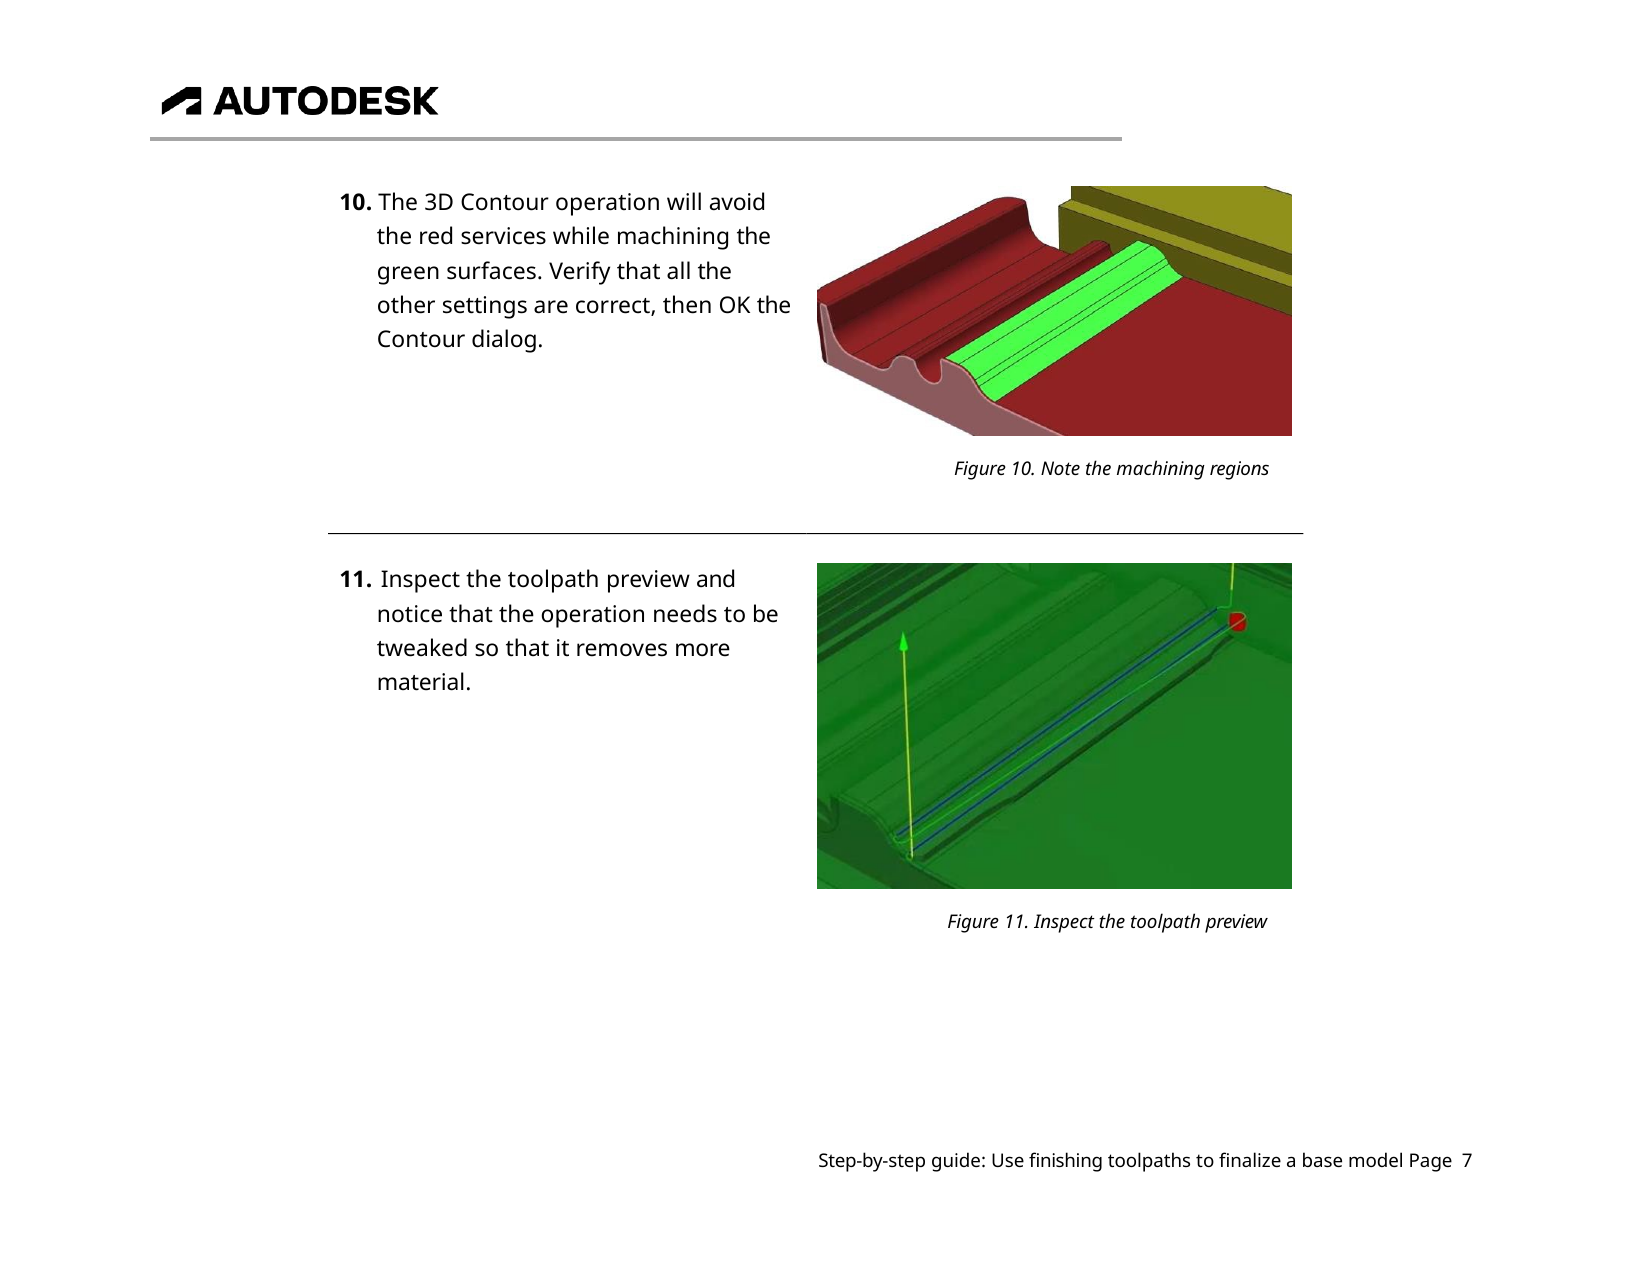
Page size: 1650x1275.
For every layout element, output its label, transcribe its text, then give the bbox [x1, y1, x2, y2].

picture [817, 563, 1293, 889]
picture [817, 186, 1293, 436]
text_box Figure 10. Note the machining regions [952, 454, 1294, 480]
text_box Figure 11. Inspect the toolpath preview [945, 907, 1295, 932]
text_box 11. Inspect the toolpath preview and notice that the operation needs to be tweaked so that it removes more material. [337, 556, 782, 696]
text_box 10. The 3D Contour operation will avoid the red services while machining the green surfaces. Verify that all the other settings are correct, then OK the Contour dialog. [337, 178, 795, 353]
picture [161, 86, 439, 115]
slide_number Step-by-step guide: Use finishing toolpaths to finalize a base model Page 20 [816, 1145, 1509, 1275]
